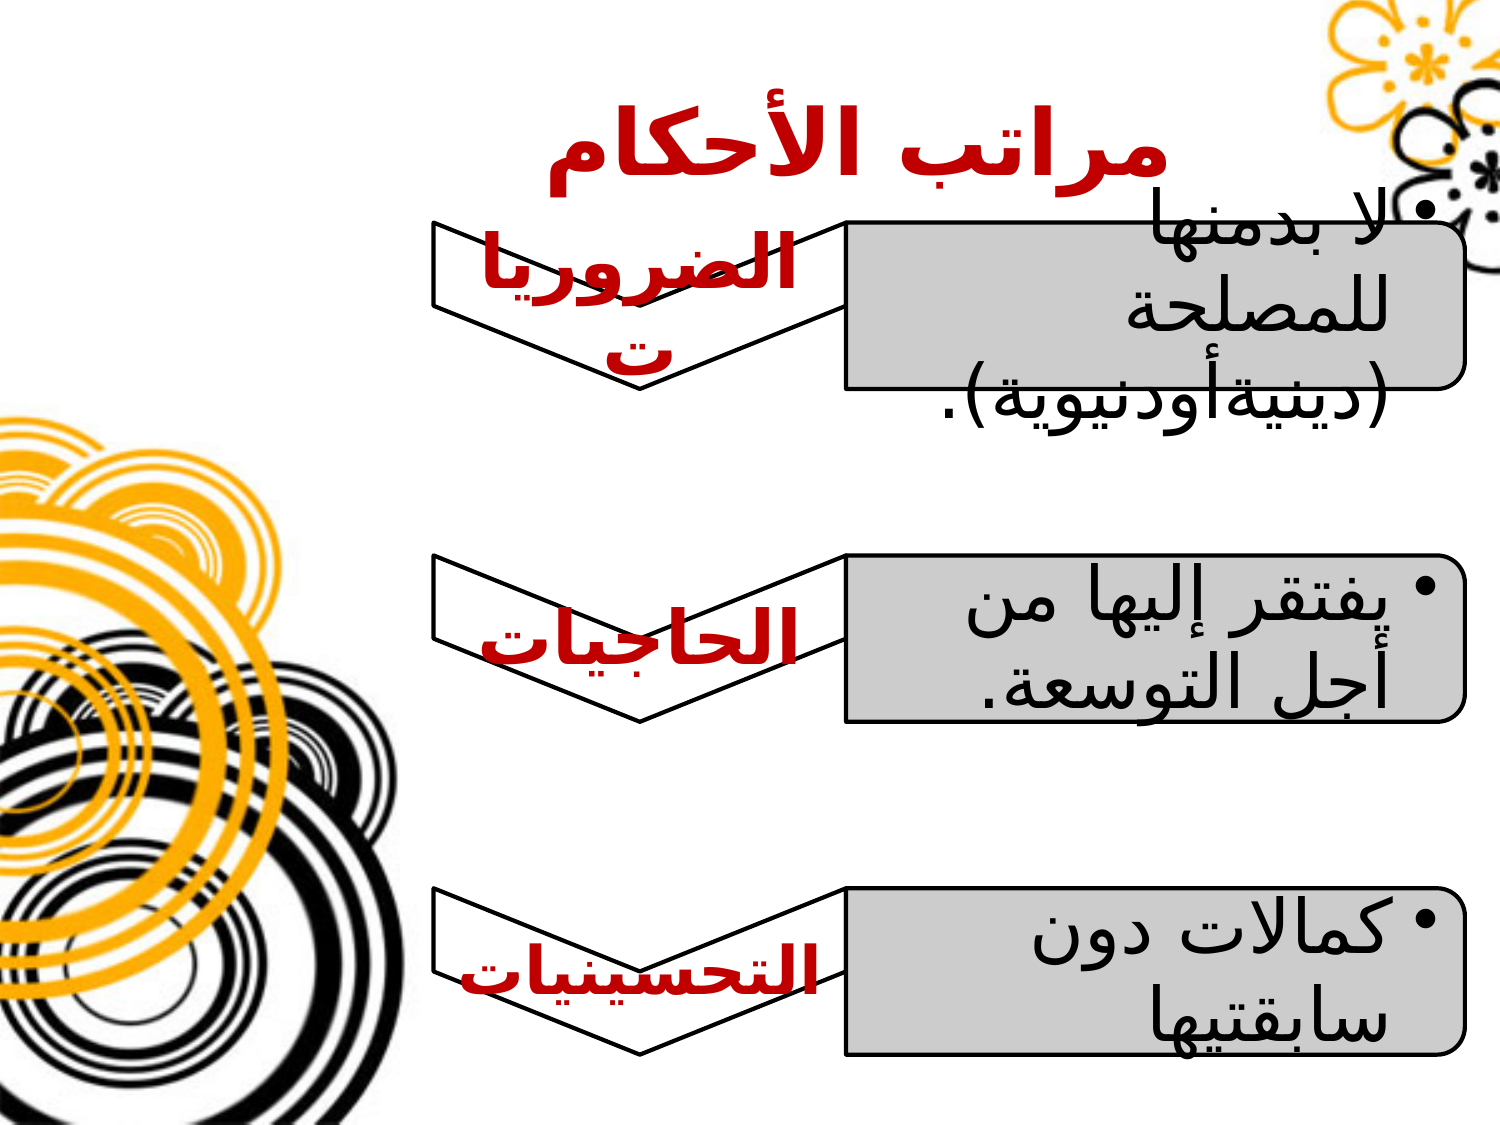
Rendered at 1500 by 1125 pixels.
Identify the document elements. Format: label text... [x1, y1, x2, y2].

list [327, 234, 1466, 1091]
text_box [433, 222, 1466, 1055]
title مراتب الأحكام [292, 45, 1425, 233]
picture [0, 0, 1500, 1125]
